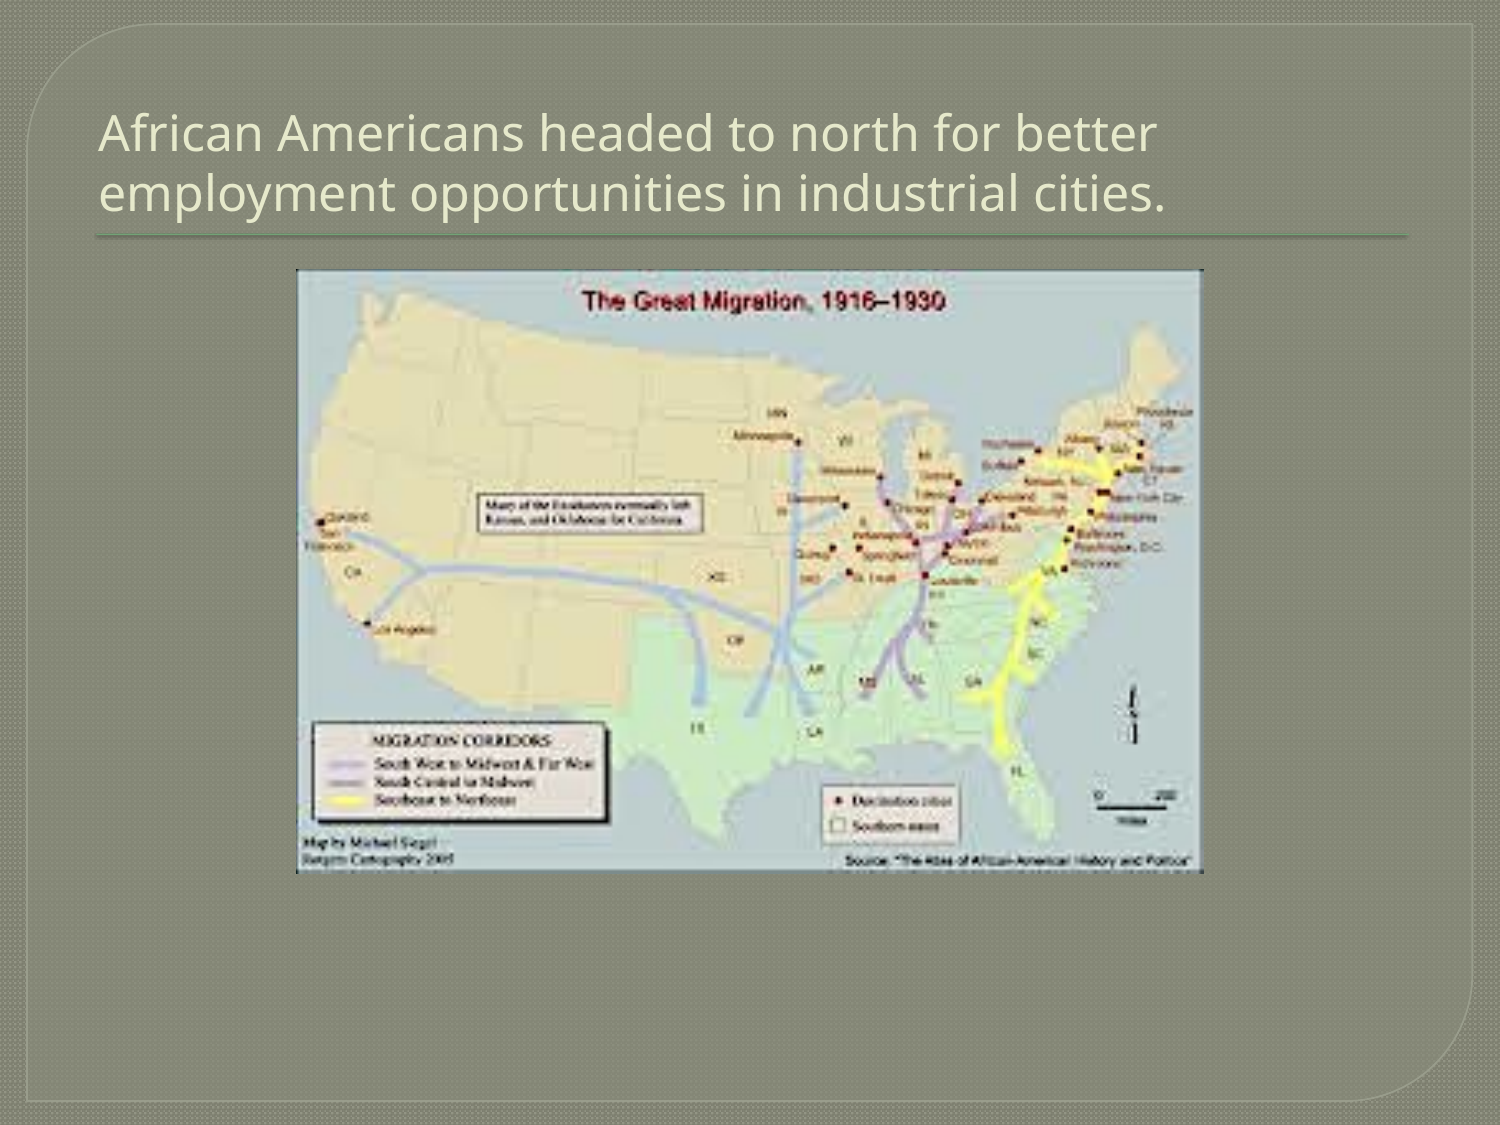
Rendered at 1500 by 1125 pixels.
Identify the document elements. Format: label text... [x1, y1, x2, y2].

title African Americans headed to north for better employment opportunities in industrial cities. [75, 41, 1425, 230]
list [74, 269, 1426, 875]
